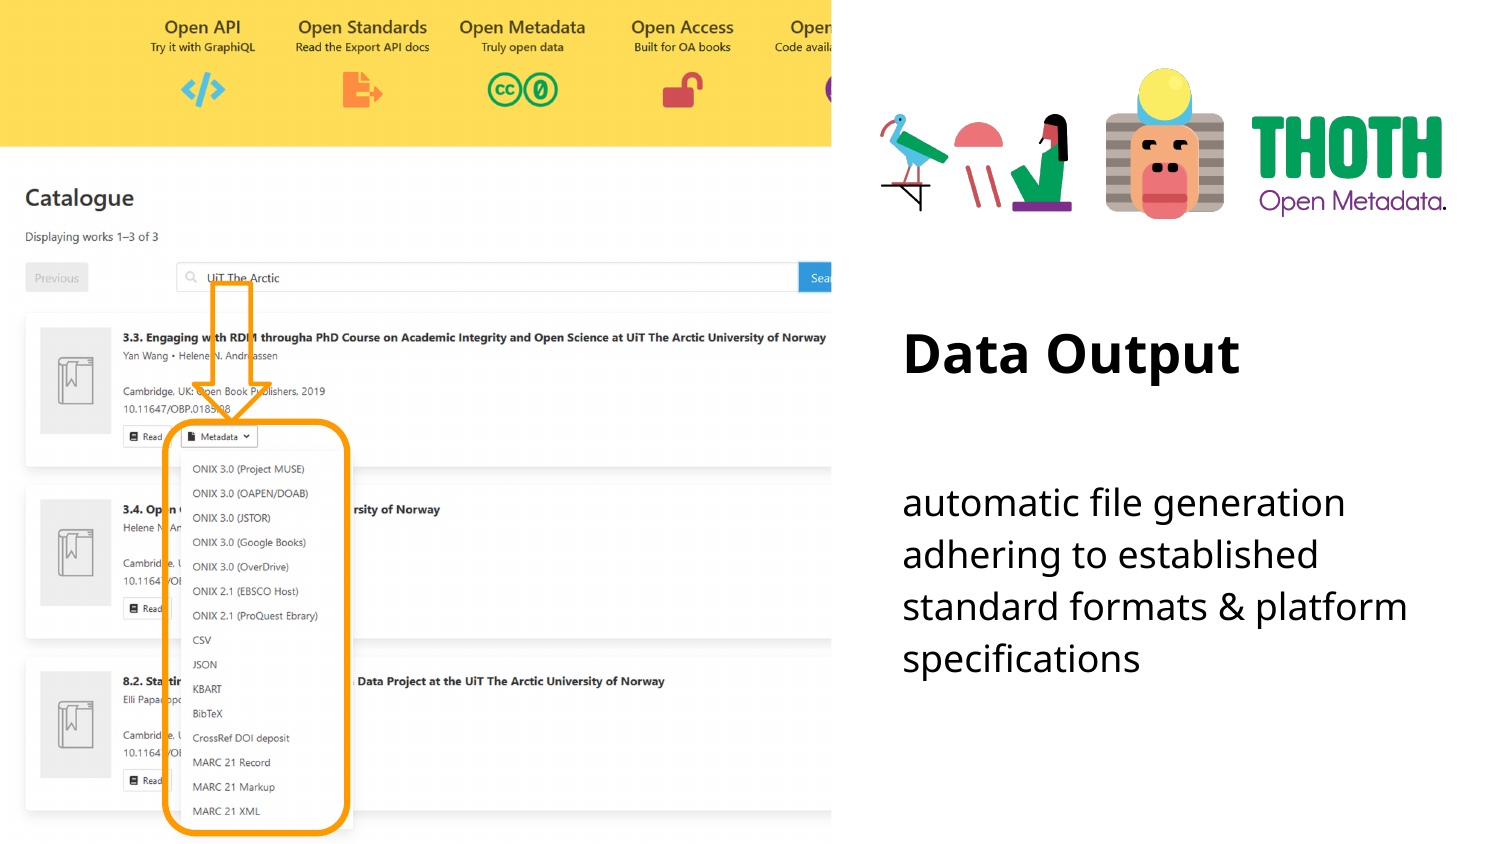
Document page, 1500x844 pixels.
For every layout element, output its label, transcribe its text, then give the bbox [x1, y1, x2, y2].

title Data Output [887, 304, 1465, 451]
picture [861, 53, 1465, 234]
list automatic file generation adhering to established standard formats & platform specifications [887, 457, 1484, 657]
picture [0, 0, 832, 844]
